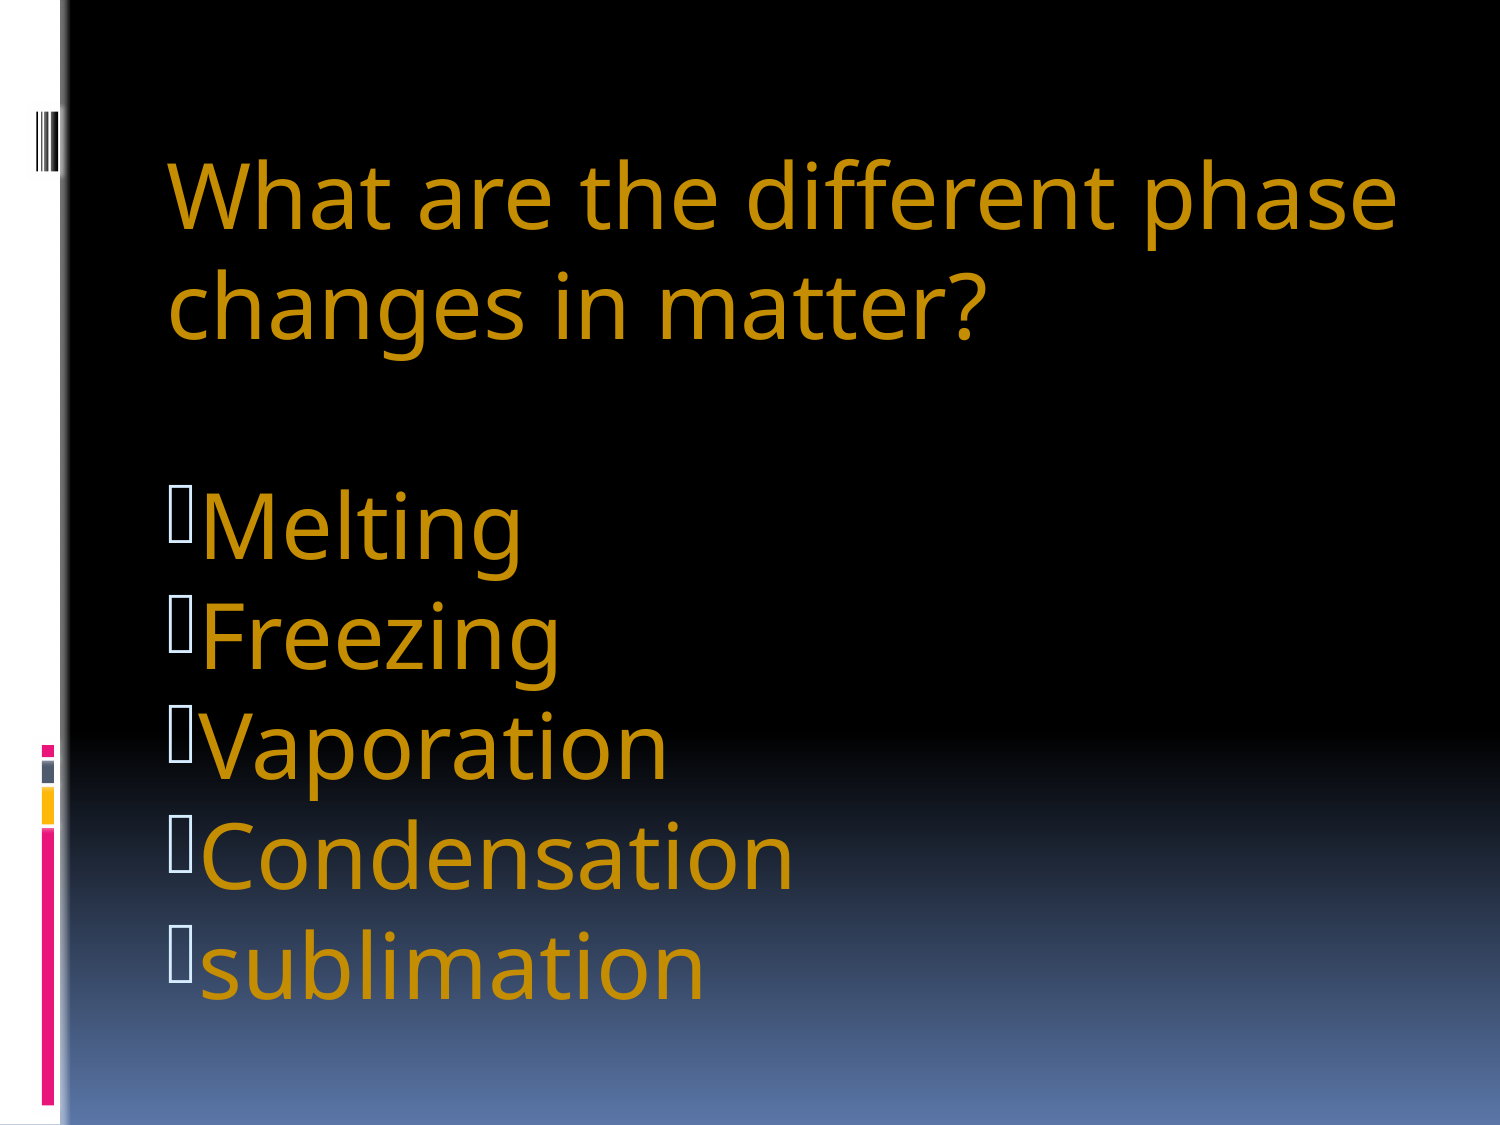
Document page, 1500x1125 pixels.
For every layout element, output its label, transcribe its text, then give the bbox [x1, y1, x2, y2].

subtitle What are the different phase changes in matter? Melting Freezing Vaporation Condensation sublimation [150, 75, 1425, 1025]
